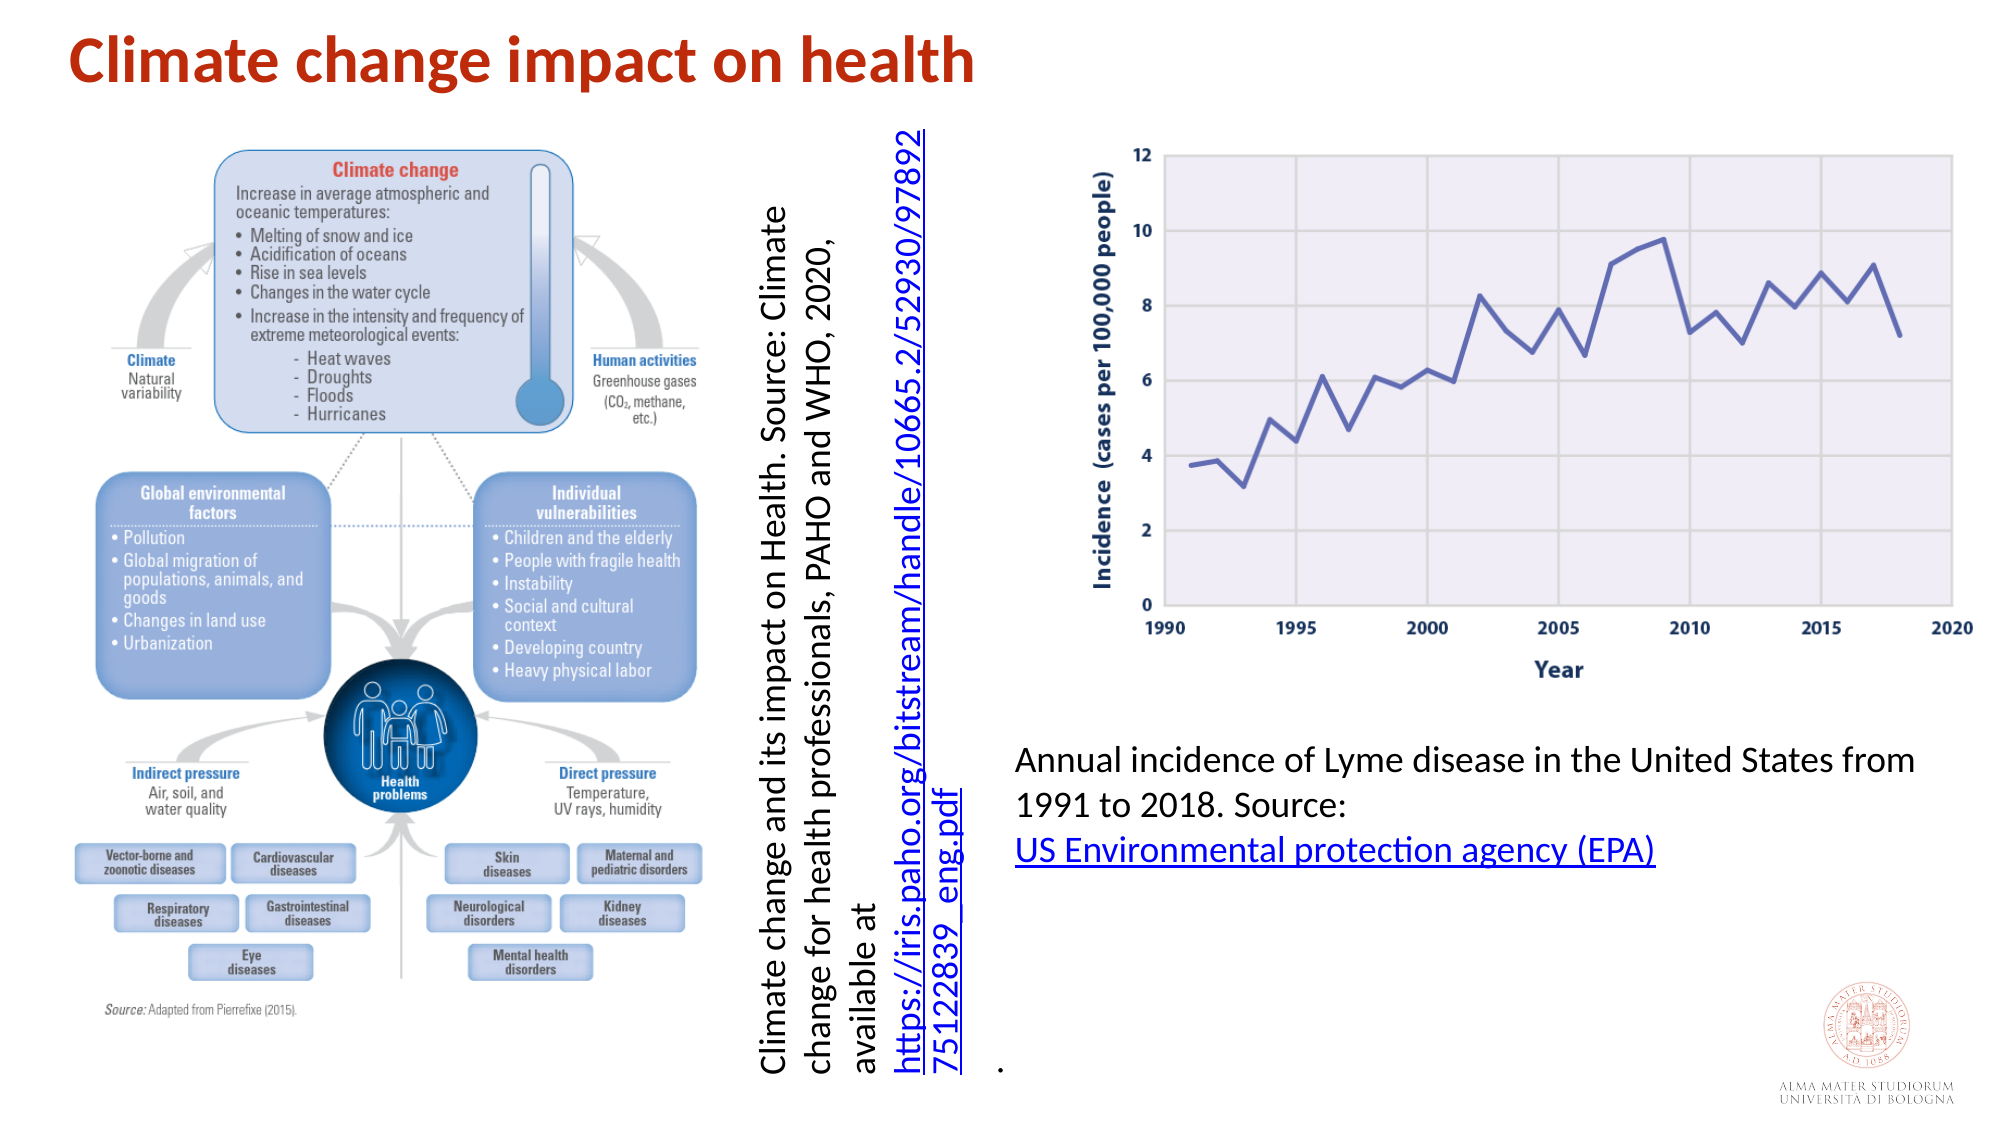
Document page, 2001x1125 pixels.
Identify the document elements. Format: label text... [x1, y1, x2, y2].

text_box Annual incidence of Lyme disease in the United States from 1991 to 2018. Source: US Environmental protection agency (EPA) [999, 727, 2000, 878]
picture [1065, 119, 2000, 705]
list Climate change impact on health [55, 42, 1898, 149]
picture [1752, 964, 1981, 1118]
picture [73, 140, 708, 1019]
text_box Climate change and its impact on Health. Source: Climate change for health professionals, PAHO and WHO, 2020, available at https://iris.paho.org/bitstream/handle/10665.2/52930/9789275122839_eng.pdf. [740, 113, 980, 1090]
